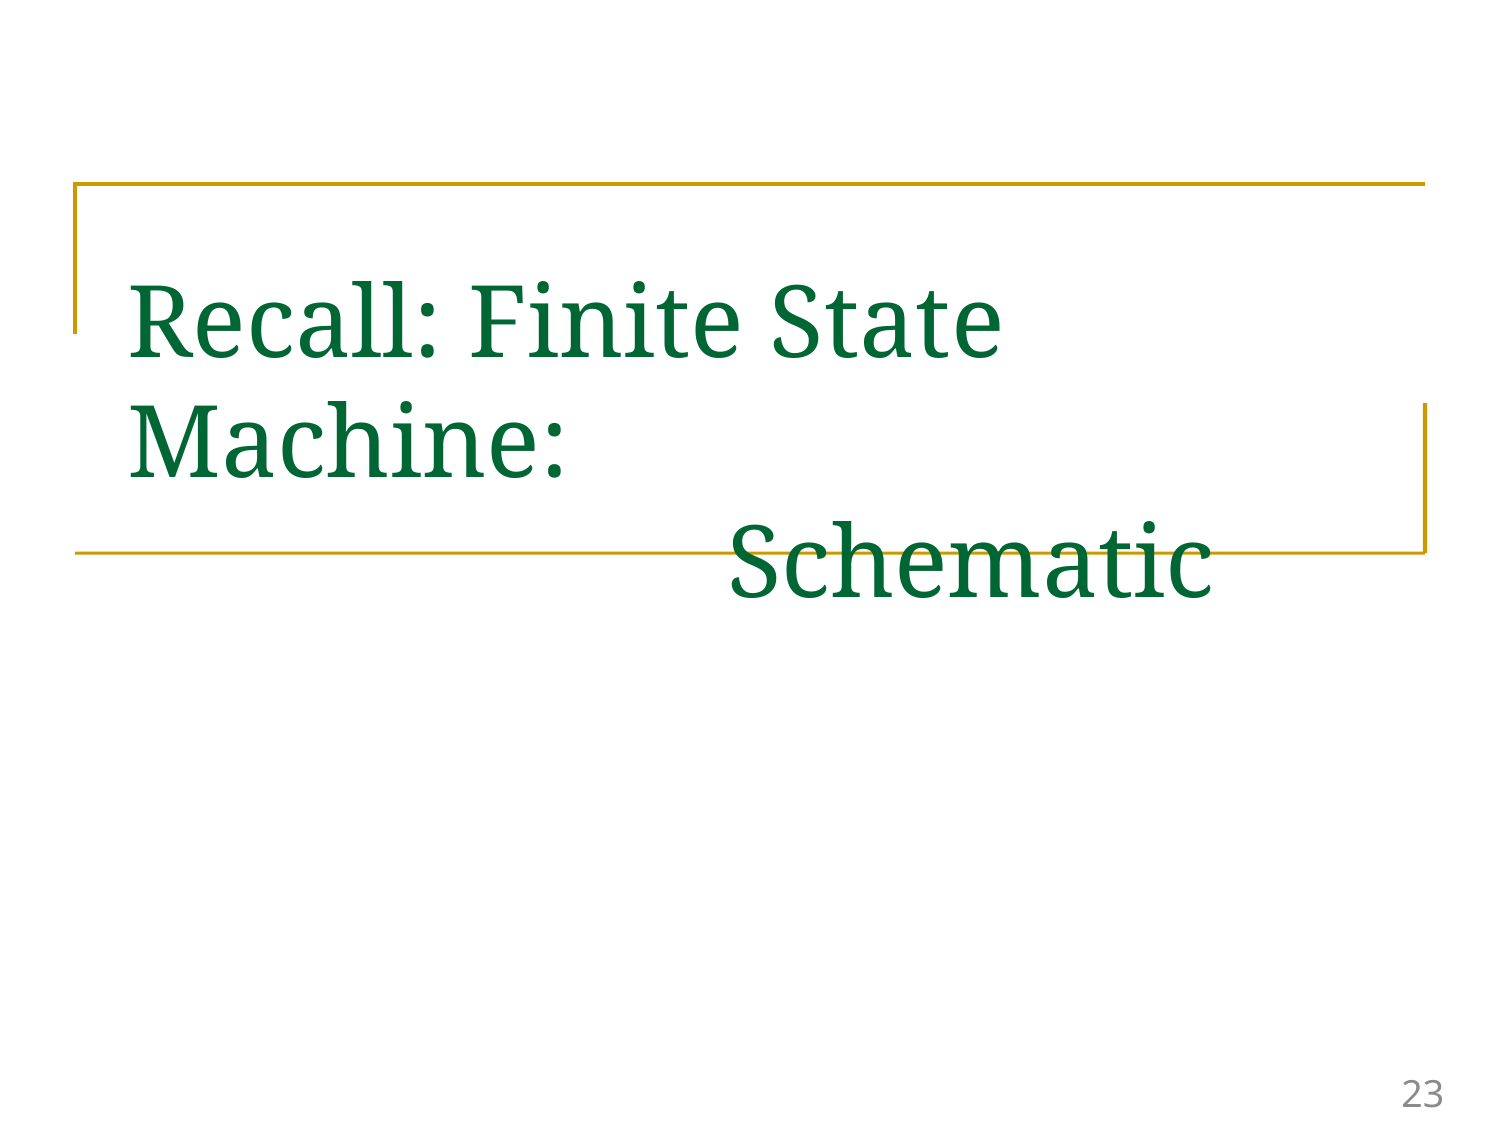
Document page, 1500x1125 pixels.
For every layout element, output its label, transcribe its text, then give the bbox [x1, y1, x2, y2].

title Recall: Finite State Machine: Schematic [112, 249, 1413, 538]
slide_number 23 [1121, 1066, 1460, 1125]
